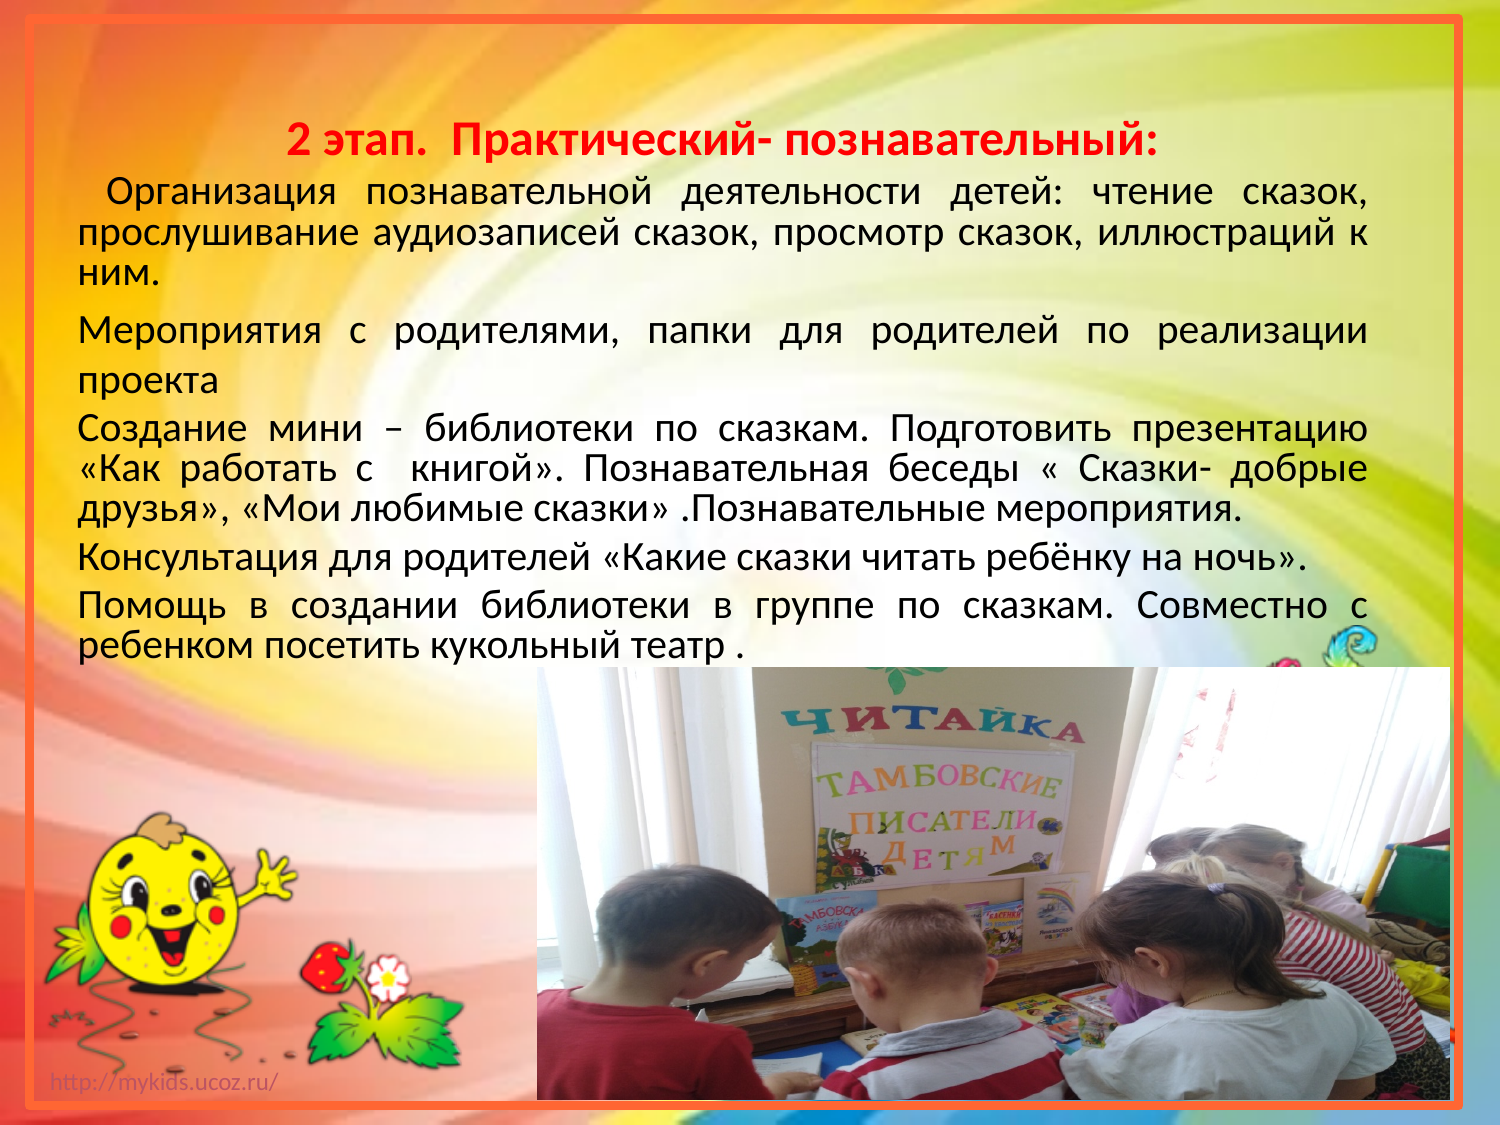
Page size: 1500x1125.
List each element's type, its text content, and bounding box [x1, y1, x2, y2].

picture [34, 24, 1455, 1101]
picture [0, 0, 1500, 1125]
list 2 этап. Практический- познавательный: Организация познавательной деятельности детей: чтение сказок, прослушивание аудиозаписей сказок, просмотр сказок, иллюстраций к ним. Мероприятия с родителями, папки для родителей по реализации проекта Создание мини – библиотеки по сказкам. Подготовить презентацию «Как работать с книгой». Познавательная беседы « Сказки- добрые друзья», «Мои любимые сказки» .Познавательные мероприятия. Консультация для родителей «Какие сказки читать ребёнку на ночь». Помощь в создании библиотеки в группе по сказкам. Совместно с ребенком посетить кукольный театр . [62, 109, 1385, 1125]
